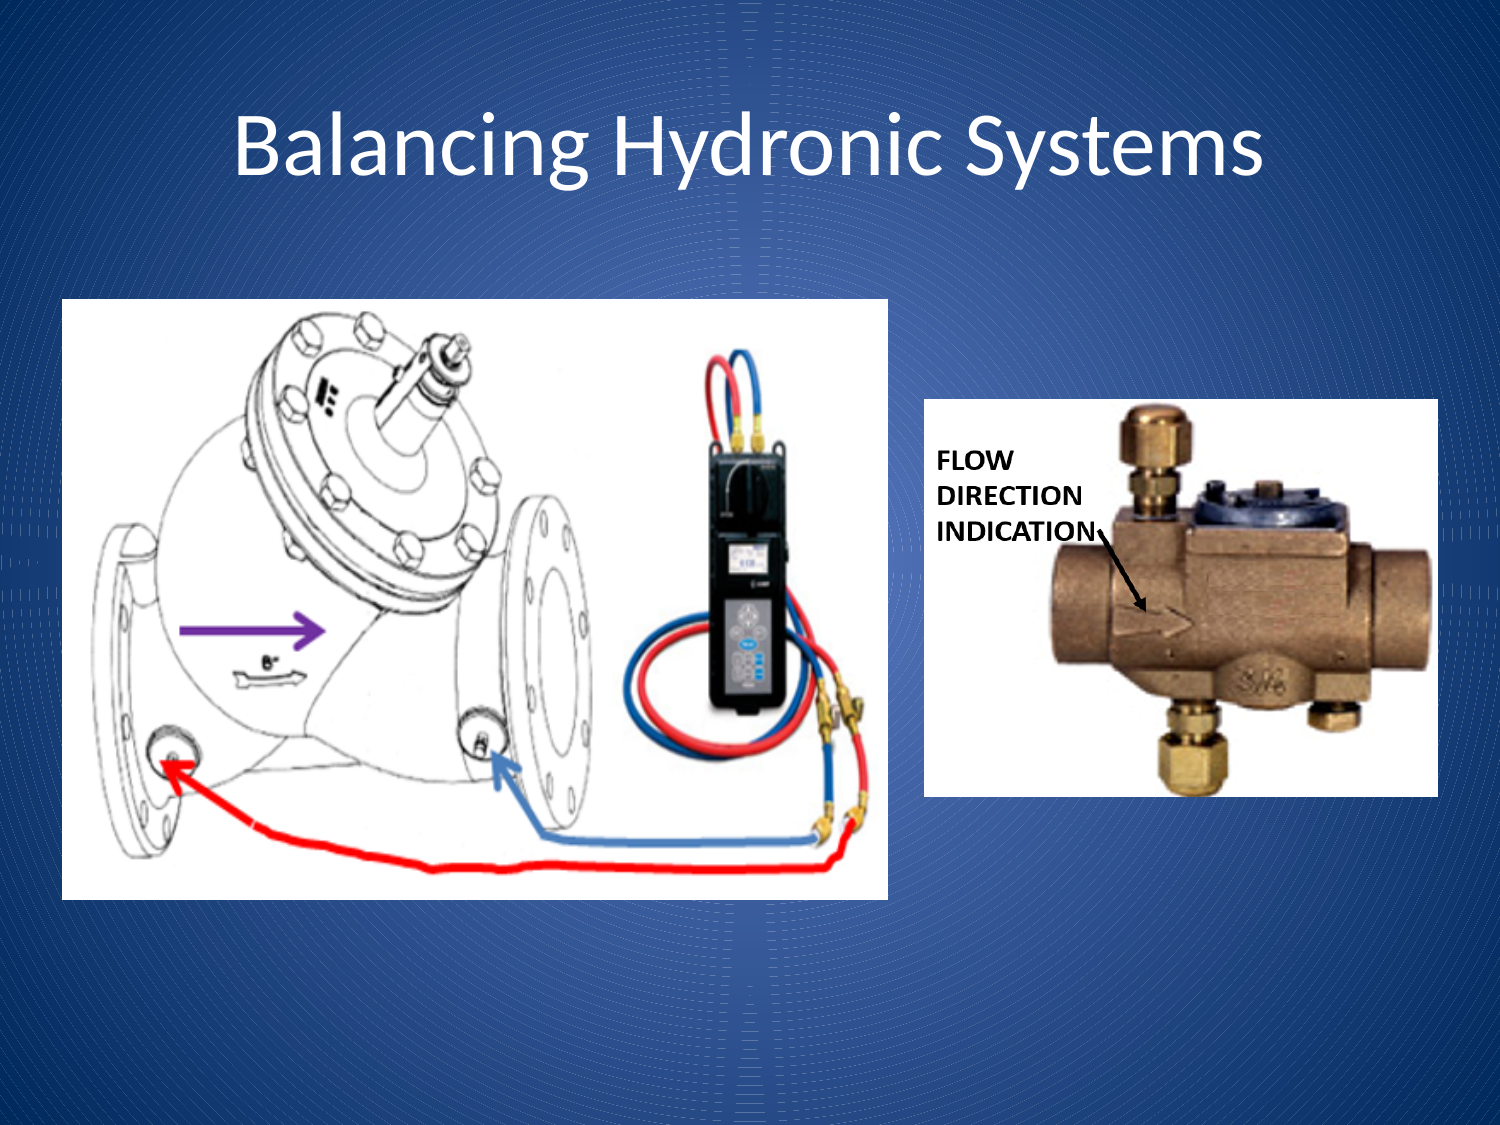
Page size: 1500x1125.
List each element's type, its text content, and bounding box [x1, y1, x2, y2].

picture [62, 299, 888, 901]
title Balancing Hydronic Systems [75, 45, 1425, 233]
picture [924, 399, 1438, 848]
